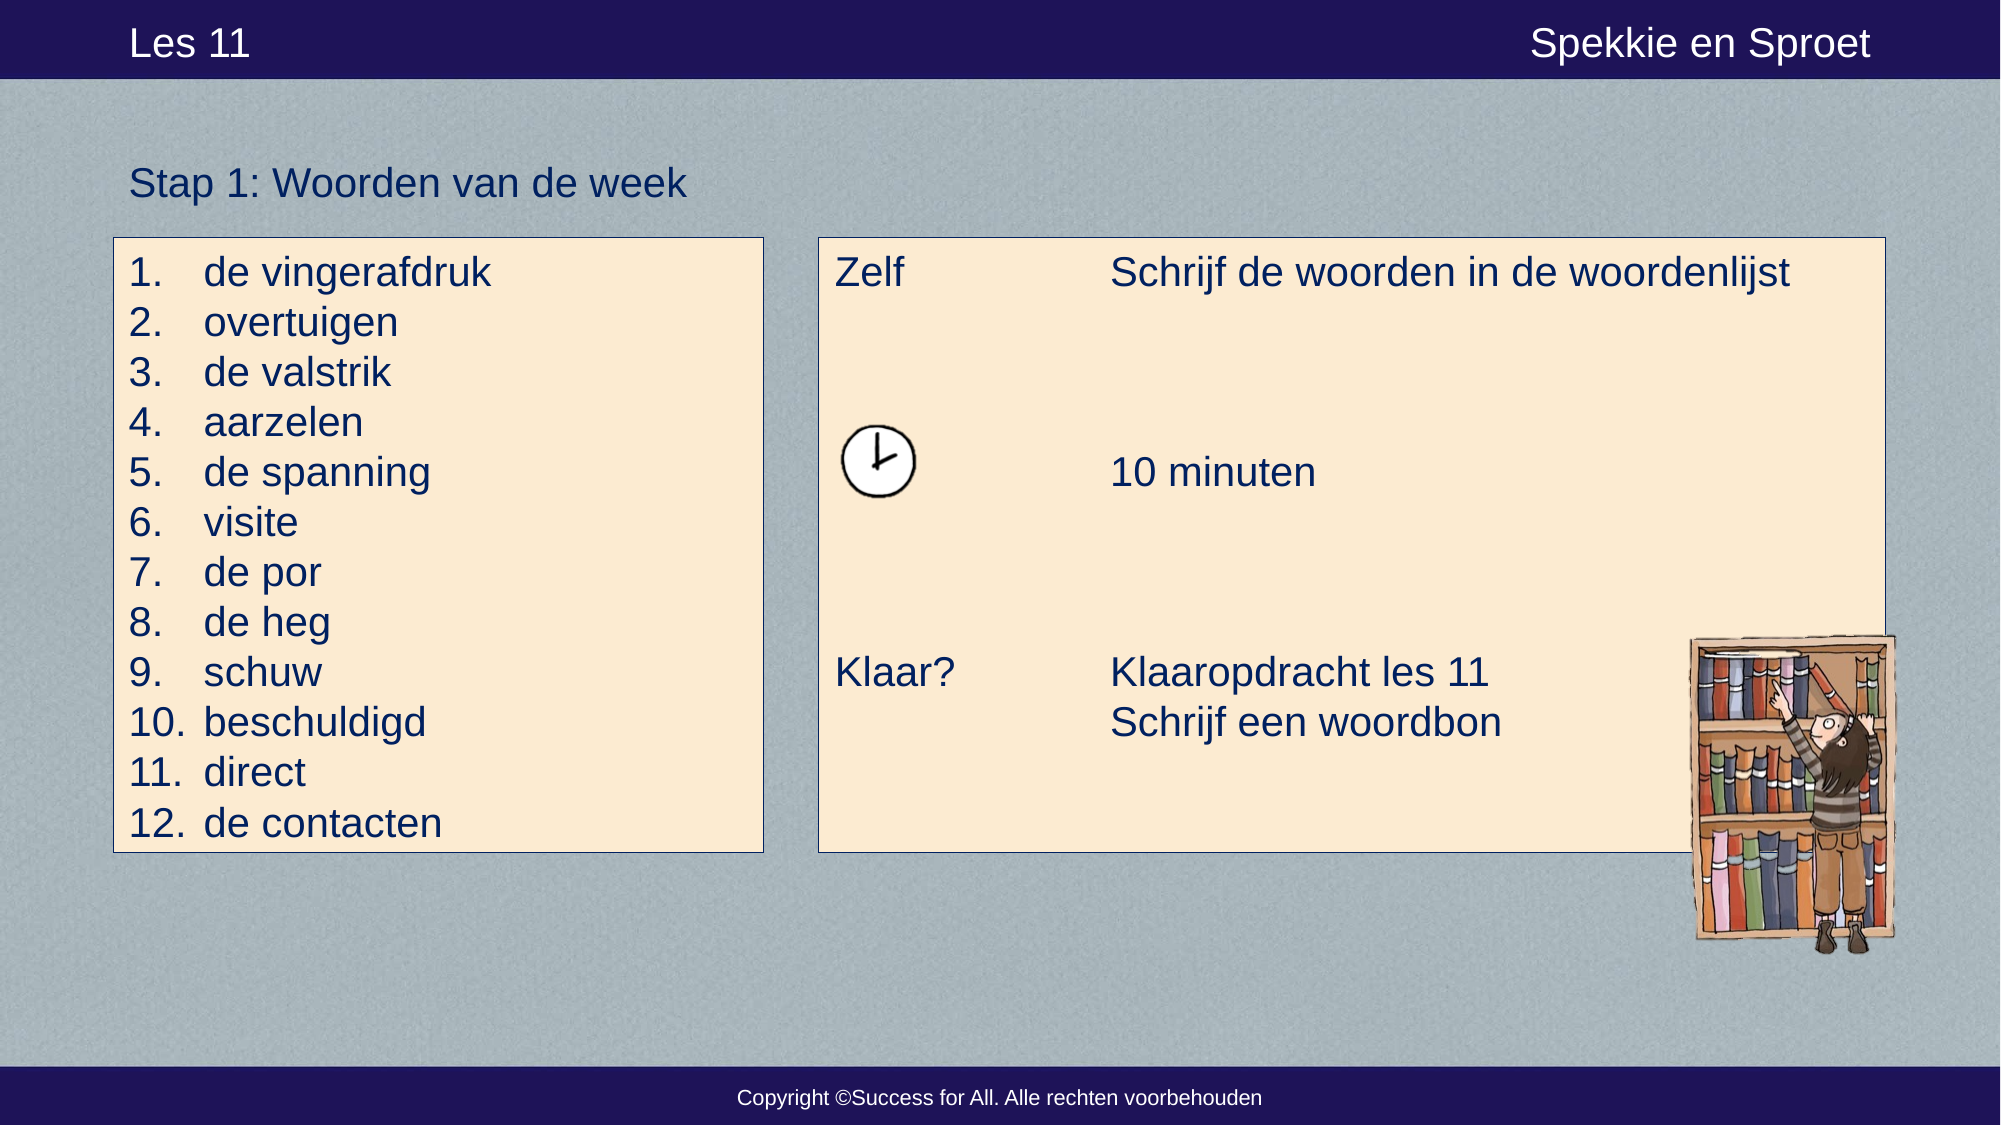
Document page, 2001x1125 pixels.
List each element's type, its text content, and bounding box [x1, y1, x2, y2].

text_box Les 11 [114, 8, 354, 73]
text_box de vingerafdruk overtuigen de valstrik aarzelen de spanning visite de por de heg schuw beschuldigd direct de contacten [113, 237, 764, 853]
text_box Zelf Schrijf de woorden in de woordenlijst 10 minuten Klaar? Klaaropdracht les 11 Schrijf een woordbon [818, 237, 1886, 853]
text_box Spekkie en Sproet [999, 8, 1886, 73]
text_box Copyright ©Success for All. Alle rechten voorbehouden [0, 1076, 2000, 1125]
text_box Stap 1: Woorden van de week [113, 148, 1635, 214]
picture [0, 0, 2001, 1125]
